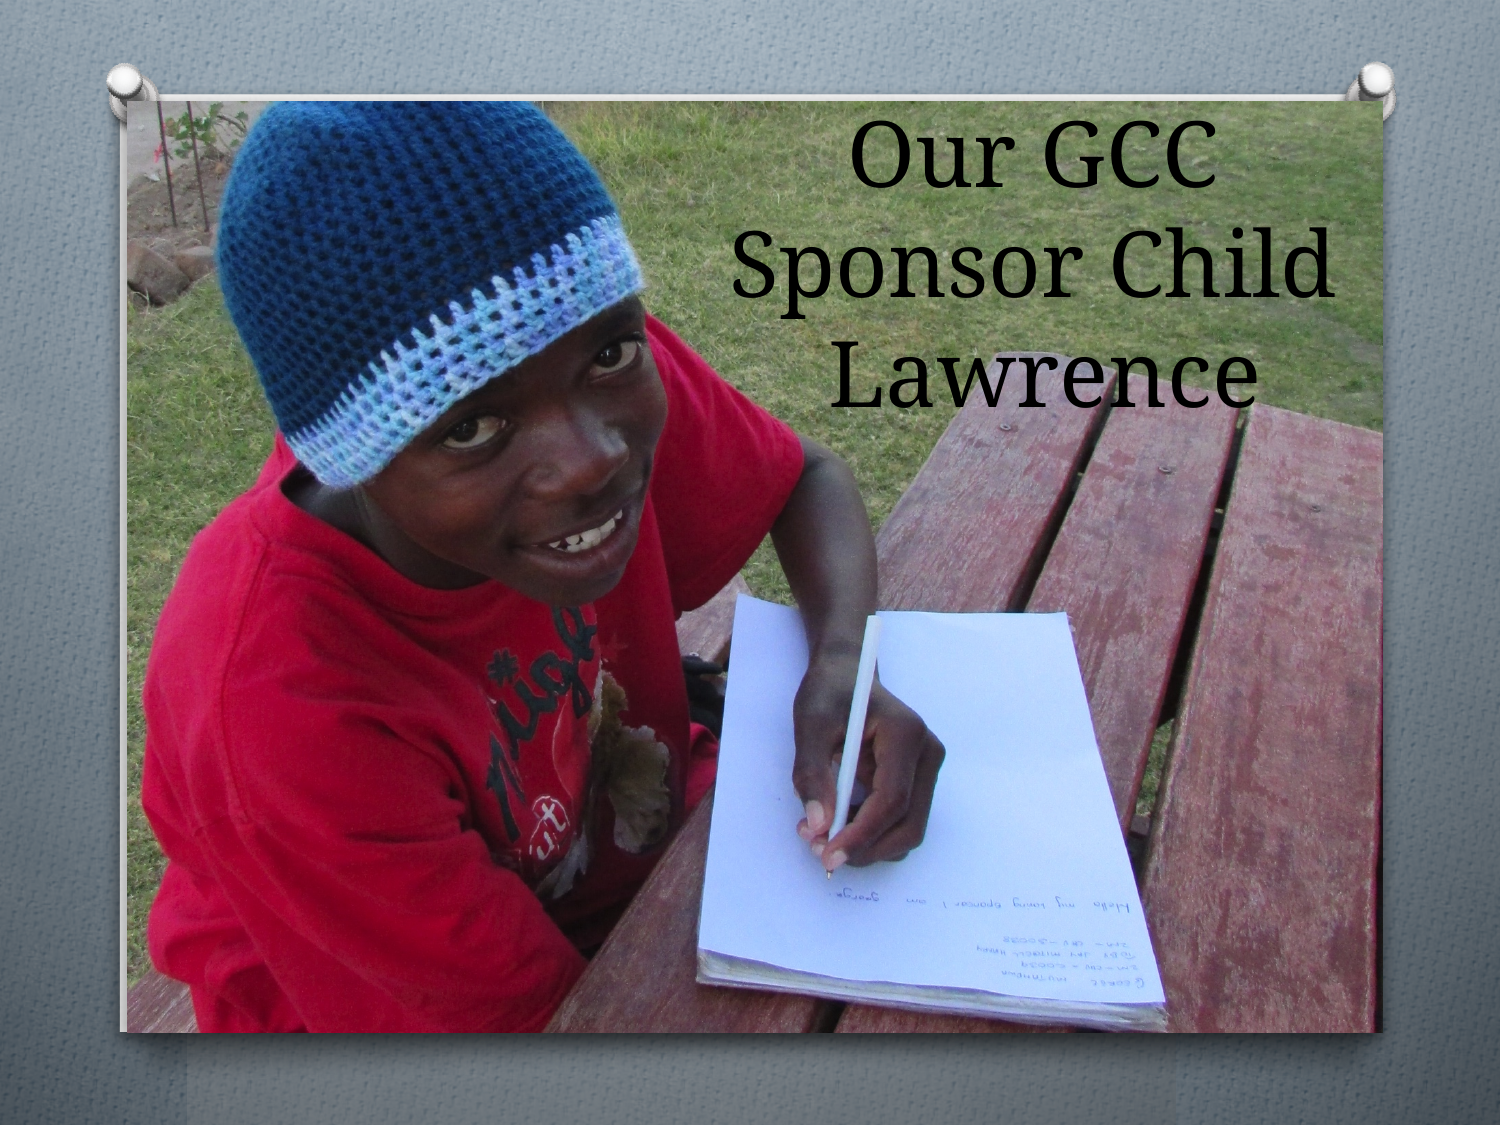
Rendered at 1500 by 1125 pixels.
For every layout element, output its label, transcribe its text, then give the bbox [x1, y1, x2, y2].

picture [75, 29, 1439, 1034]
title Our GCC Sponsor Child Lawrence [702, 90, 1388, 101]
